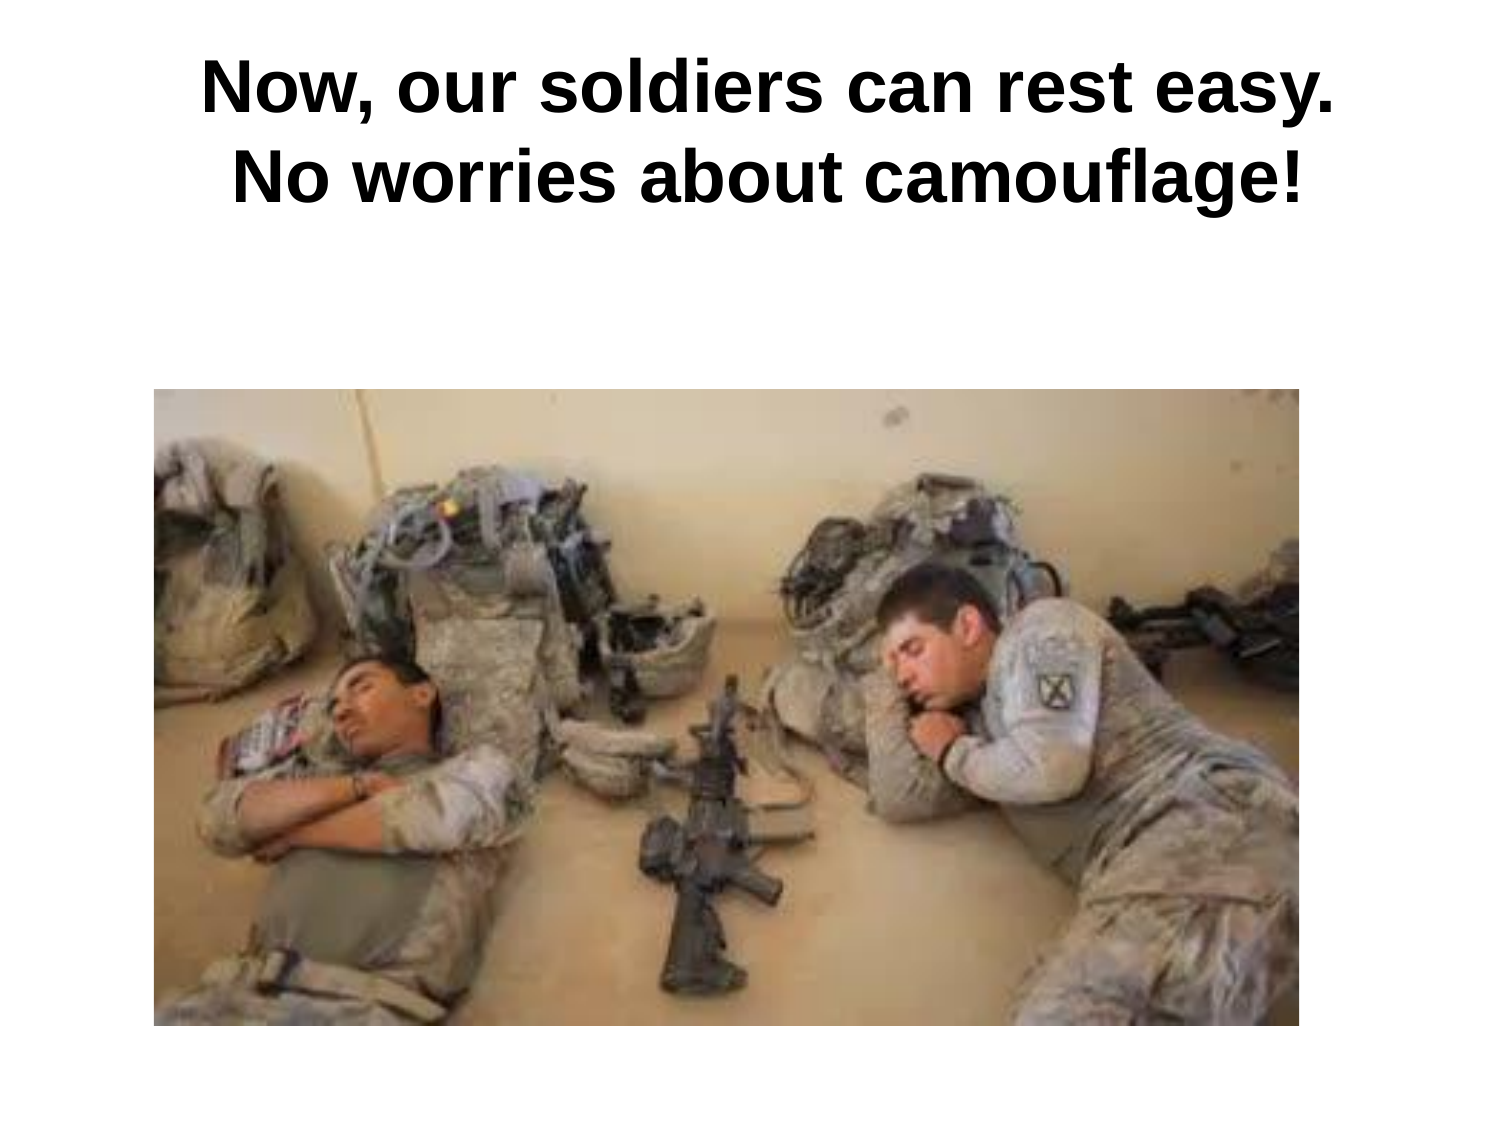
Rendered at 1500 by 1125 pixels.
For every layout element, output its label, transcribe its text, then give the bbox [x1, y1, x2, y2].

text_box [153, 389, 1300, 1026]
title Now, our soldiers can rest easy. No worries about camouflage! [75, 45, 1425, 233]
